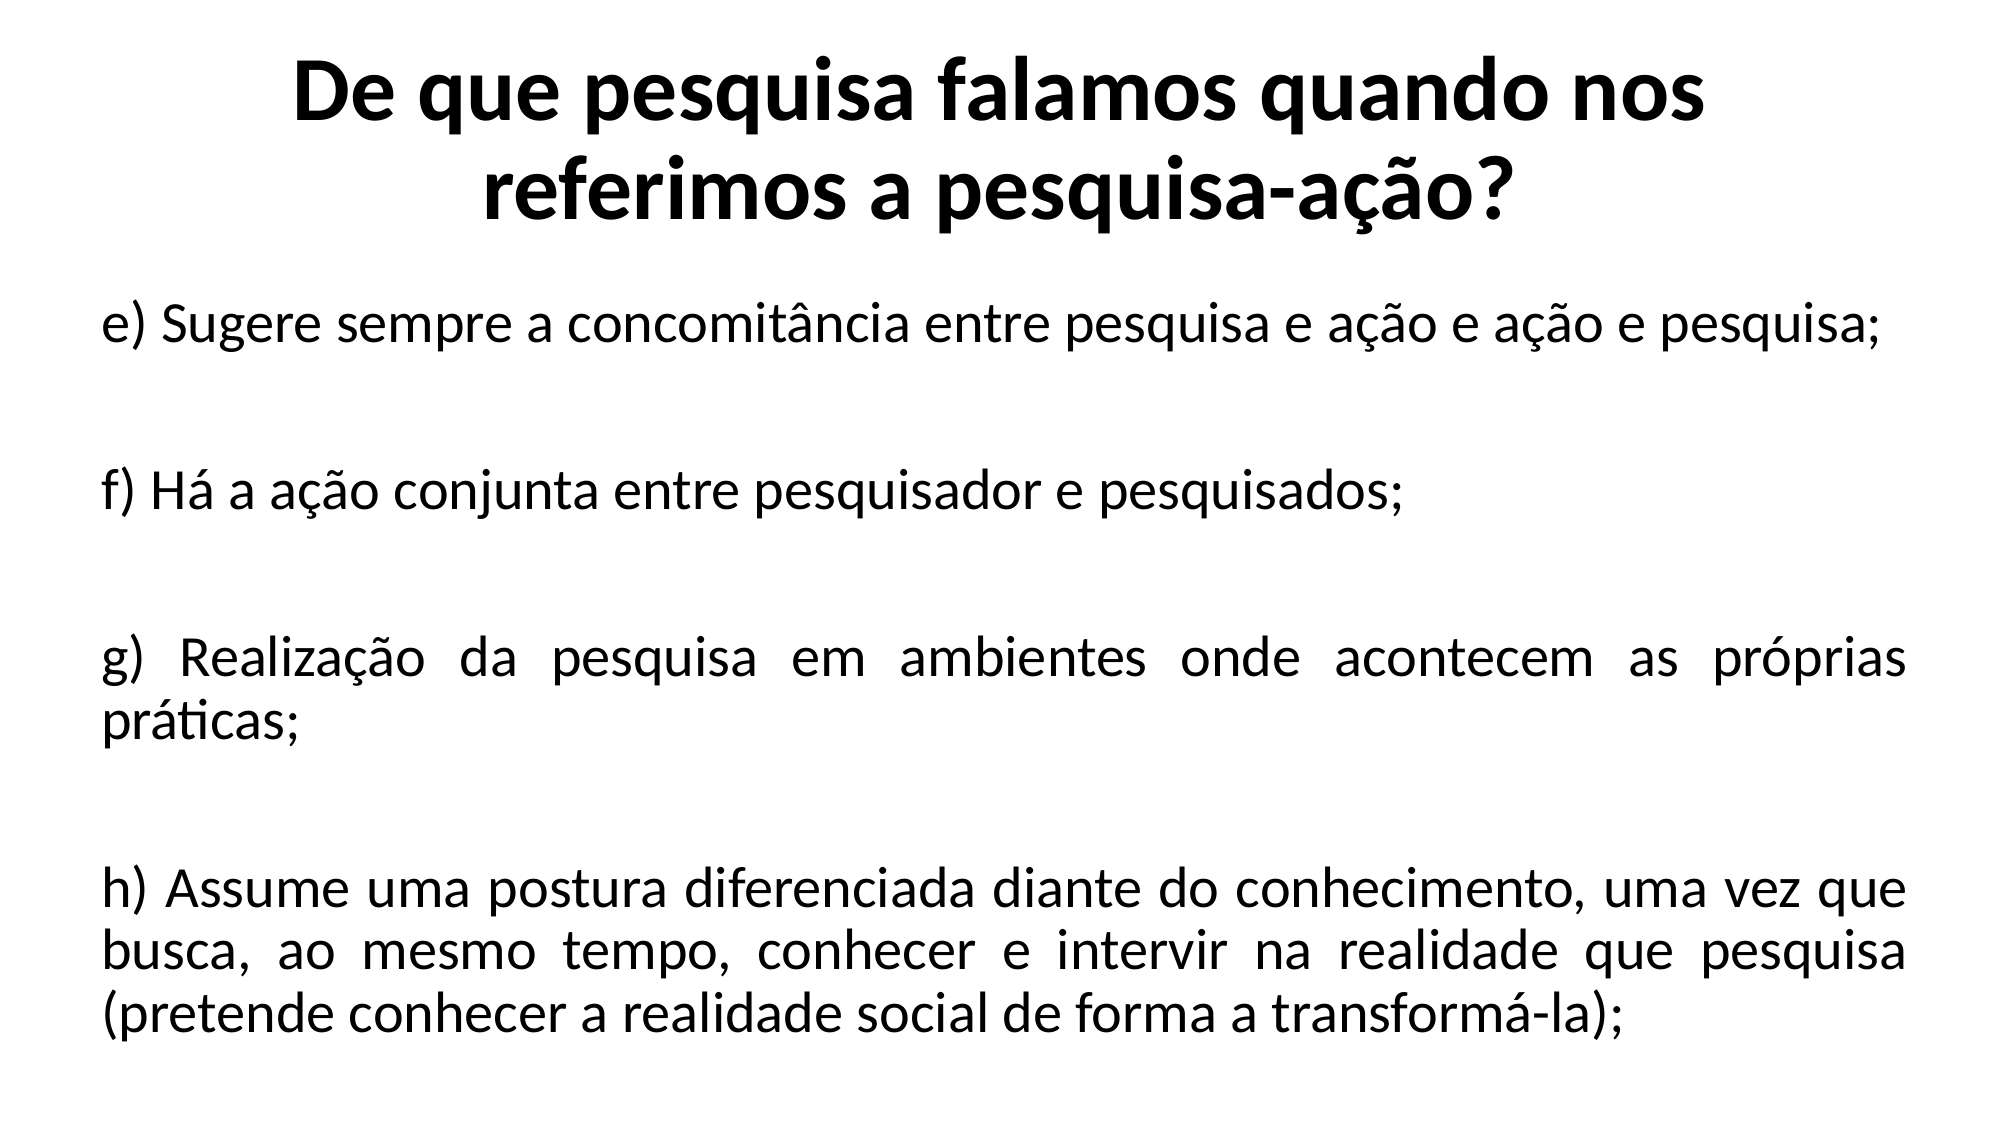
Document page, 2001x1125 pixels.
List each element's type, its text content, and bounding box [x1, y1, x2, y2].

title De que pesquisa falamos quando nos referimos a pesquisa-ação? [137, 31, 1863, 250]
list e) Sugere sempre a concomitância entre pesquisa e ação e ação e pesquisa; f) Há a ação conjunta entre pesquisador e pesquisados; g) Realização da pesquisa em ambientes onde acontecem as próprias práticas; h) Assume uma postura diferenciada diante do conhecimento, uma vez que busca, ao mesmo tempo, conhecer e intervir na realidade que pesquisa (pretende conhecer a realidade social de forma a transformá-la); [86, 284, 1924, 1056]
